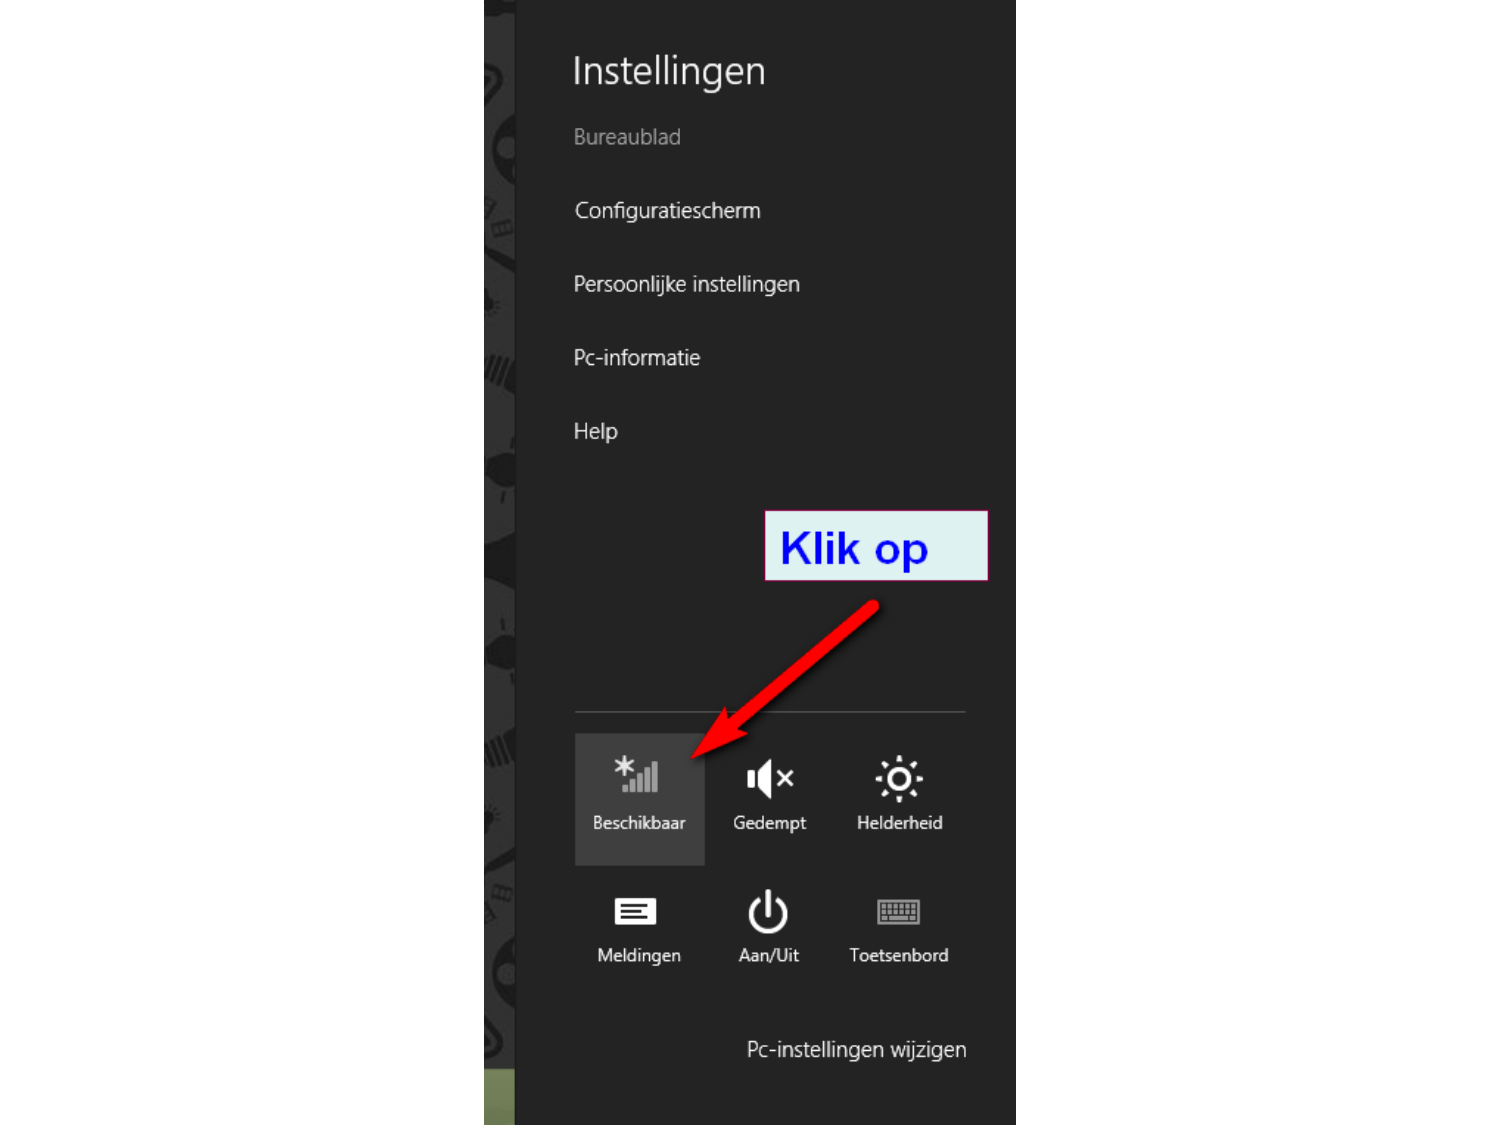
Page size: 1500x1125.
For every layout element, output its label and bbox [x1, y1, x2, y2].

picture [484, 0, 1016, 1125]
